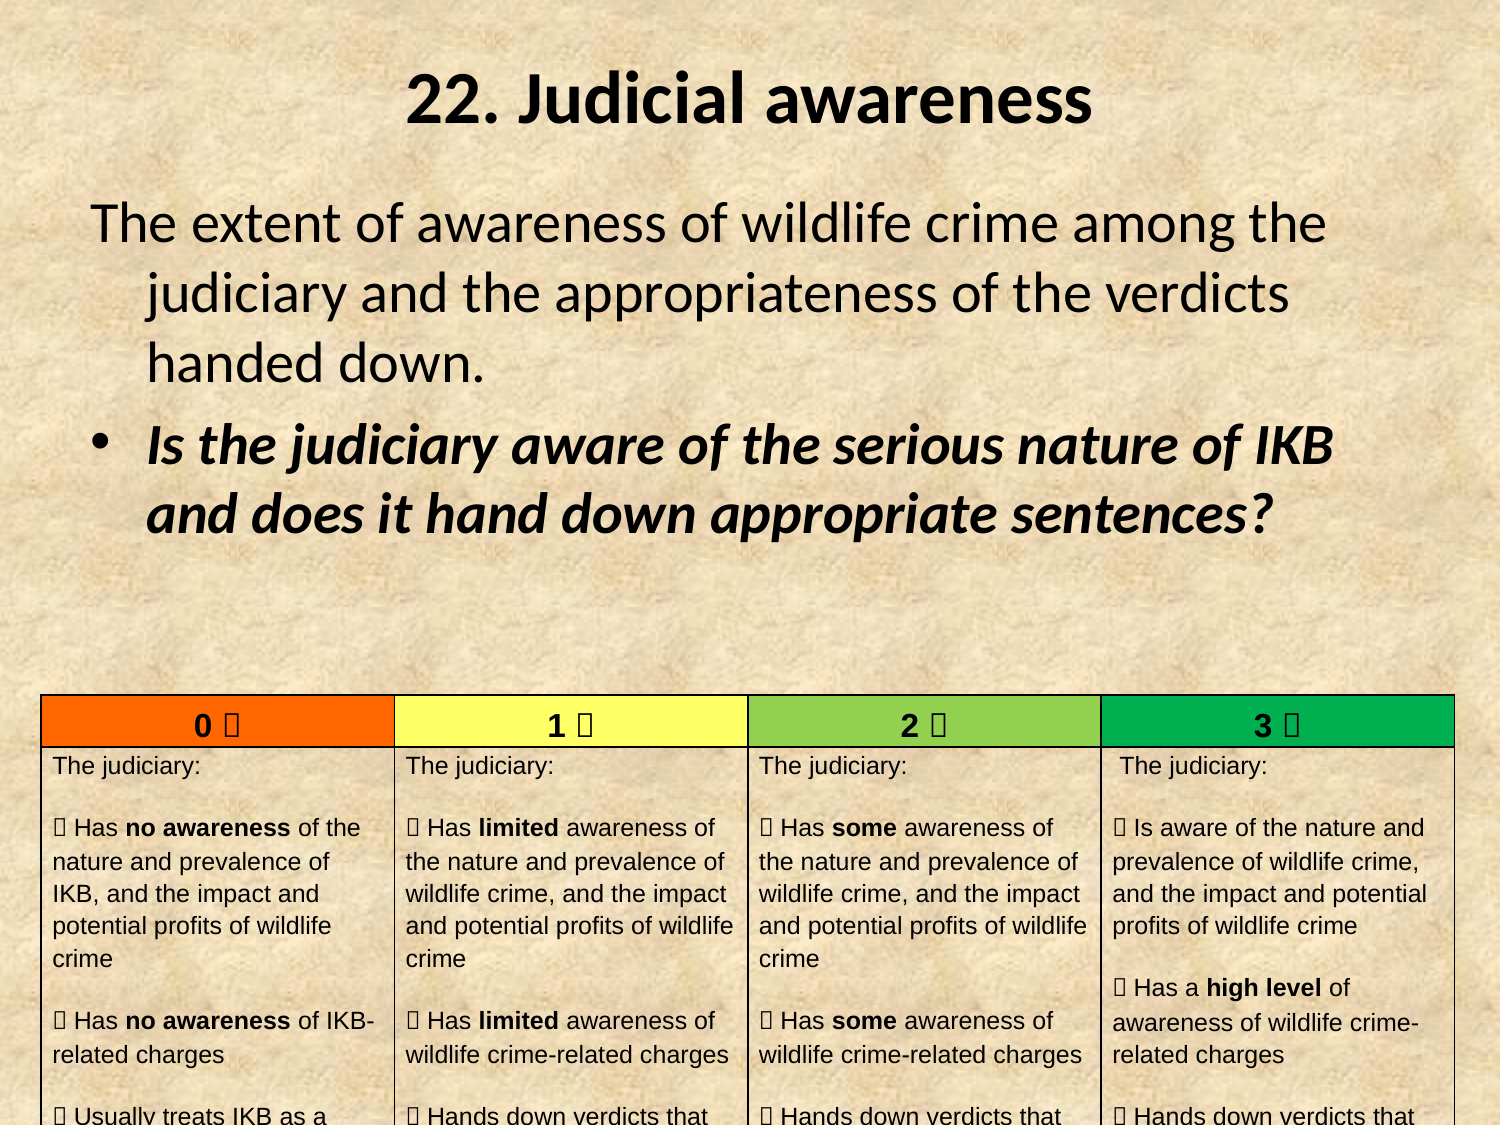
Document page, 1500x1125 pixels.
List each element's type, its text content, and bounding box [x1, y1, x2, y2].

table_header 2 􀜆 [749, 696, 1100, 746]
table_header 0 􀜆 [42, 696, 394, 746]
table_cell The judiciary: 􀜆 Has some awareness of the nature and prevalence of wildlife crime, and the impact and potential profits of wildlife crime 􀜆 Has some awareness of wildlife crime-related charges 􀜆 Hands down verdicts that are usually appropriate to the nature and severity of the crime 􀜆 Sometimes adhere to sentencing guidelines where they exist [749, 748, 1100, 1125]
table_cell The judiciary: 􀜆 Has no awareness of the nature and prevalence of IKB, and the impact and potential profits of wildlife crime 􀜆 Has no awareness of IKB-related charges 􀜆 Usually treats IKB as a minor offence 􀜆 Does not adhere to sentencing guidelines where they exist [42, 748, 394, 1125]
list The extent of awareness of wildlife crime among the judiciary and the appropriateness of the verdicts handed down. Is the judiciary aware of the serious nature of IKB and does it hand down appropriate sentences? [75, 177, 1425, 634]
table_cell The judiciary: 􀜆 Is aware of the nature and prevalence of wildlife crime, and the impact and potential profits of wildlife crime 􀜆 Has a high level of awareness of wildlife crime-related charges 􀜆 Hands down verdicts that are appropriate to the nature and severity of the crime 􀜆 Routinely adhere to sentencing guidelines where they exist [1102, 748, 1454, 1125]
table_cell The judiciary: 􀜆 Has limited awareness of the nature and prevalence of wildlife crime, and the impact and potential profits of wildlife crime 􀜆 Has limited awareness of wildlife crime-related charges 􀜆 Hands down verdicts that are sometimes appropriate to the nature and severity of the crime 􀜆 Rarely adhere to sentencing guidelines where they exist [395, 748, 747, 1125]
title 22. Judicial awareness [75, 45, 1425, 177]
table_header 3 􀜆 [1102, 696, 1454, 746]
picture [0, 0, 1500, 1125]
table_header 1 􀜆 [395, 696, 747, 746]
